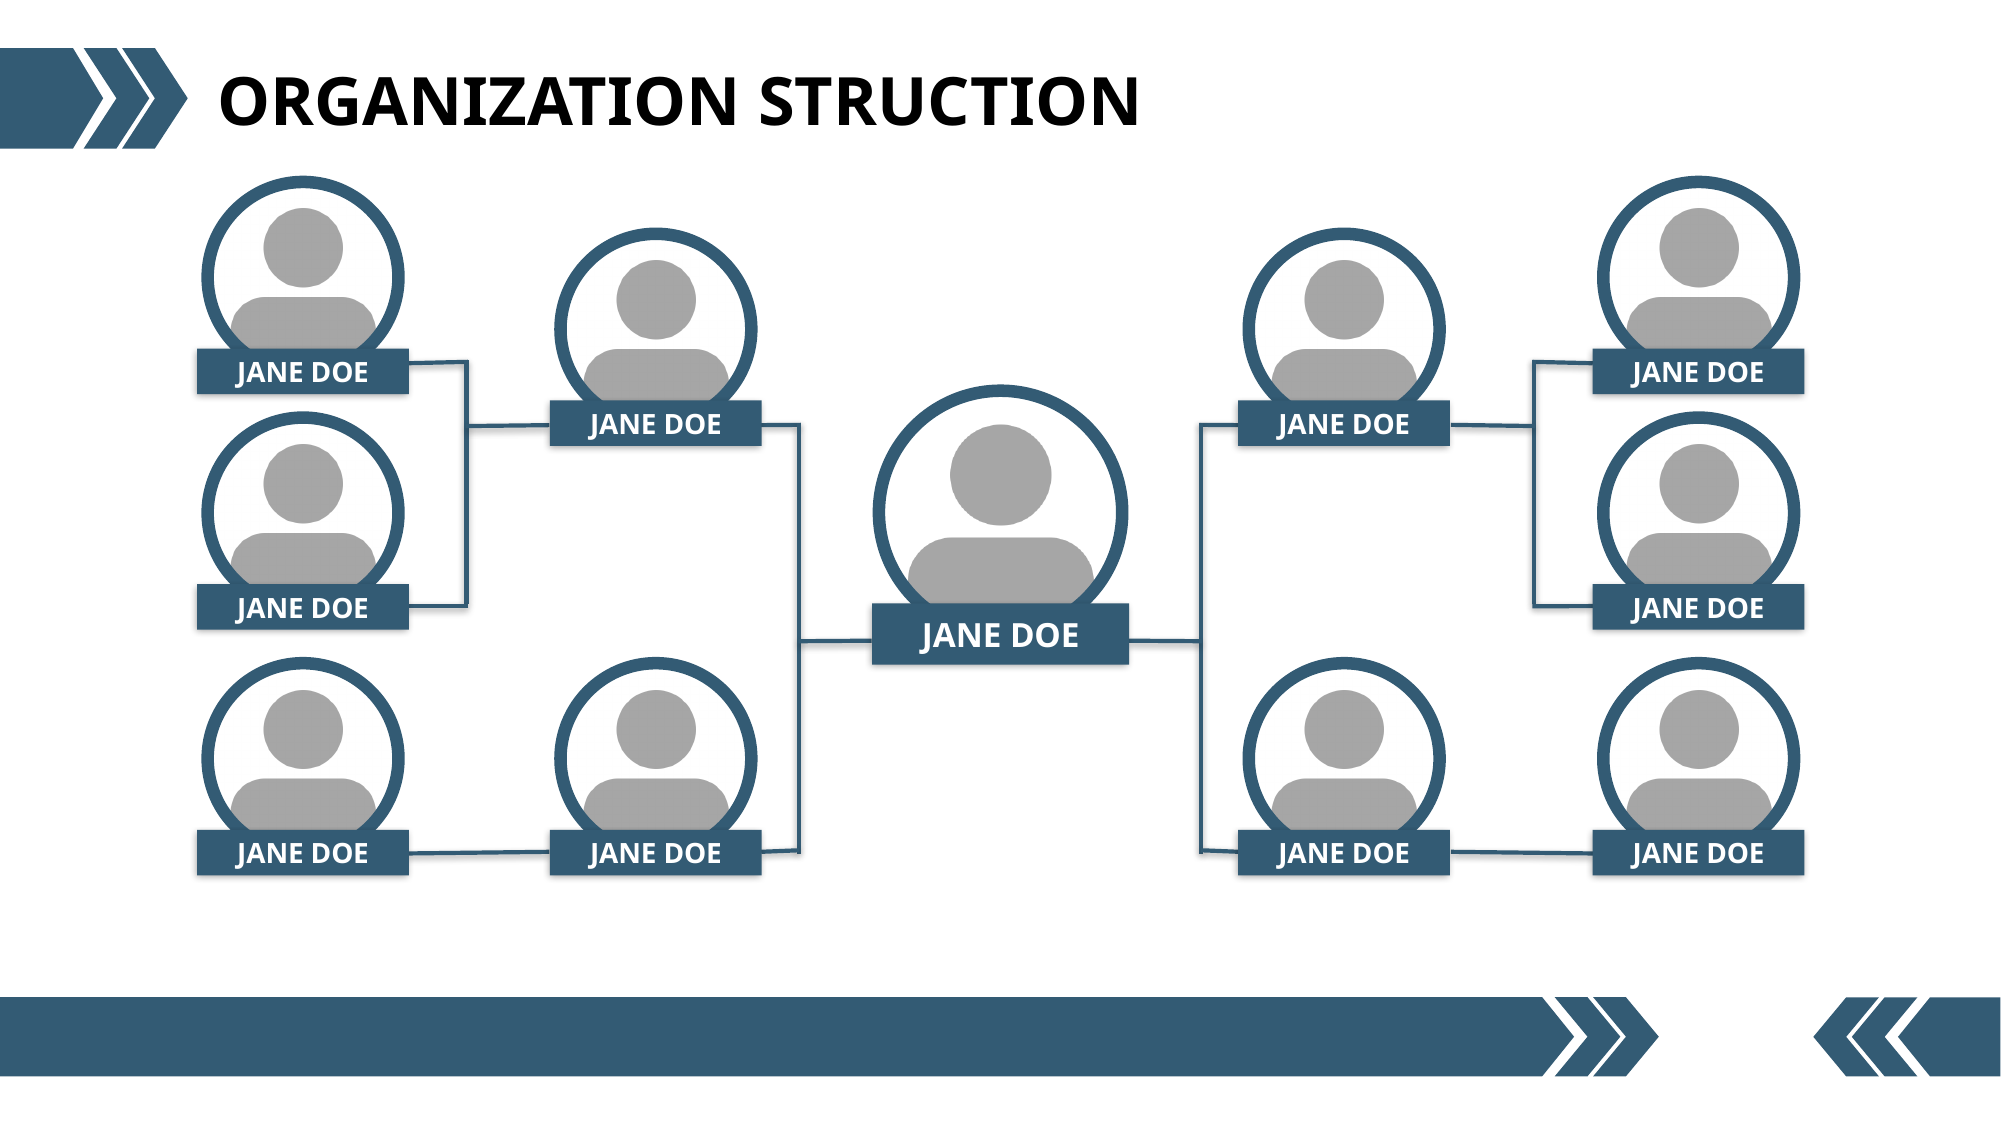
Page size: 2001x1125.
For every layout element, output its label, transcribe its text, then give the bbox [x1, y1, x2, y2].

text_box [549, 233, 762, 447]
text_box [1237, 662, 1451, 876]
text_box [196, 662, 410, 876]
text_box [1237, 233, 1451, 447]
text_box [1592, 417, 1805, 630]
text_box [871, 390, 1130, 665]
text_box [196, 417, 410, 630]
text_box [1592, 662, 1805, 876]
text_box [1592, 181, 1805, 395]
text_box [549, 662, 762, 876]
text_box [196, 181, 410, 395]
list ORGANIZATION STRUCTION [202, 48, 1390, 149]
